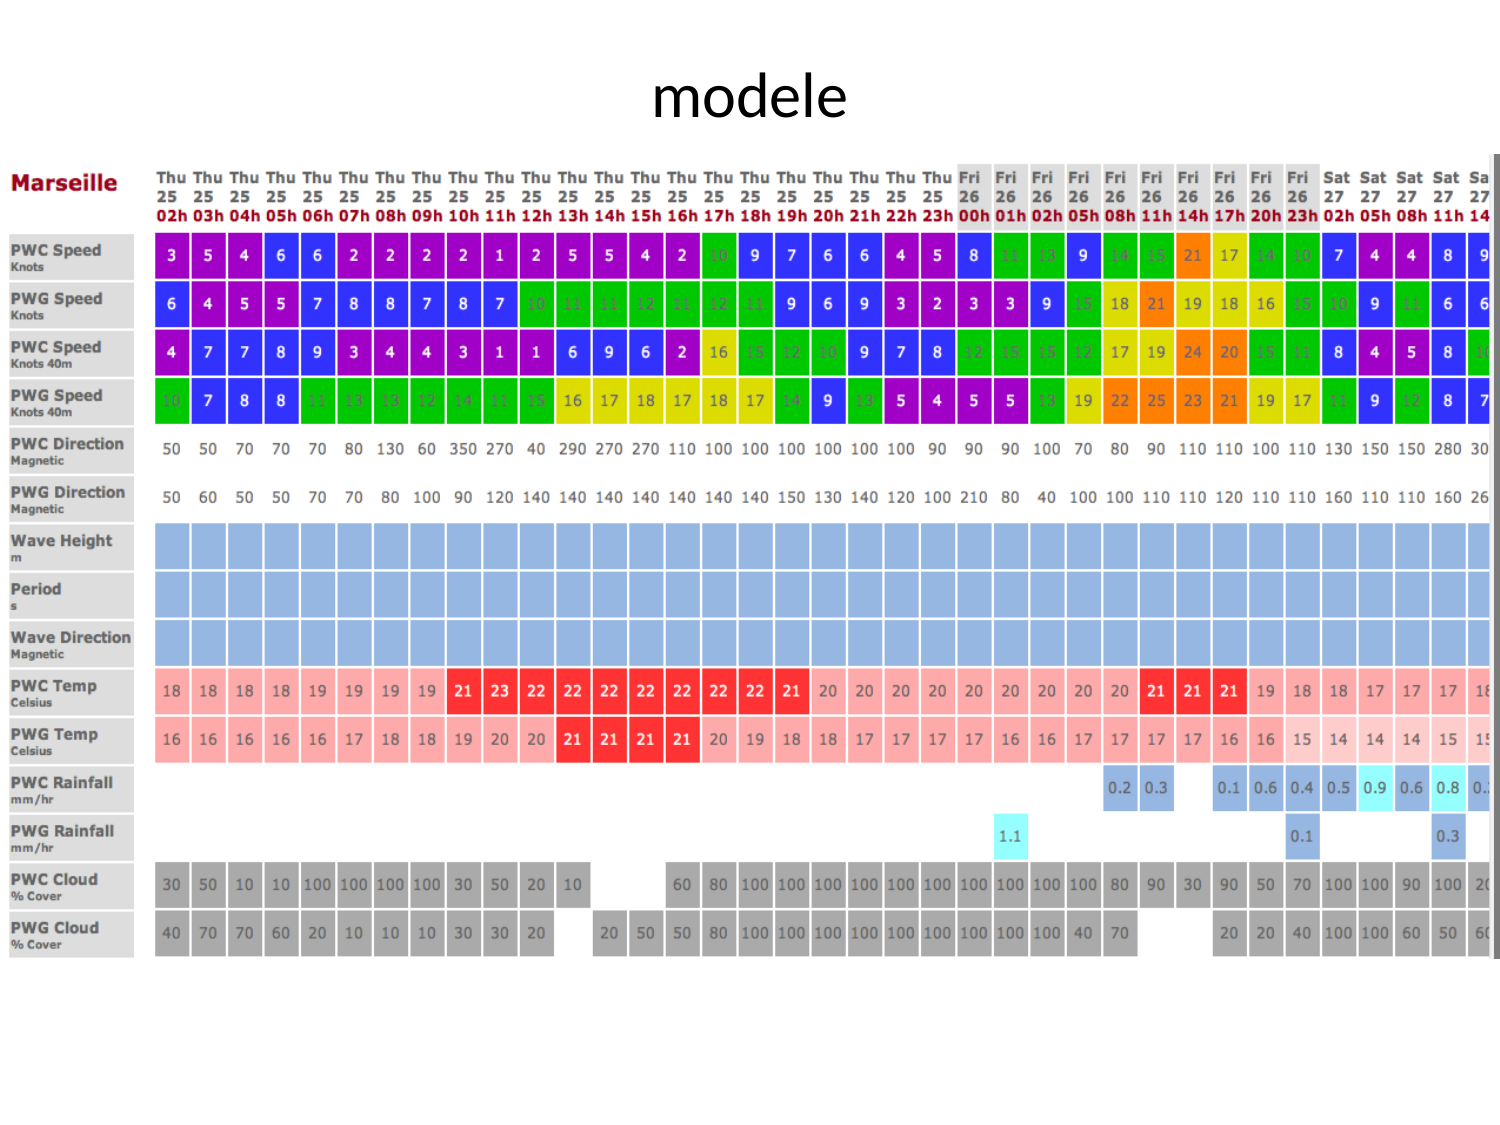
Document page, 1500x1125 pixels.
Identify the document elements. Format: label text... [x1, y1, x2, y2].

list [0, 108, 1500, 1006]
title modele [75, 45, 1425, 107]
